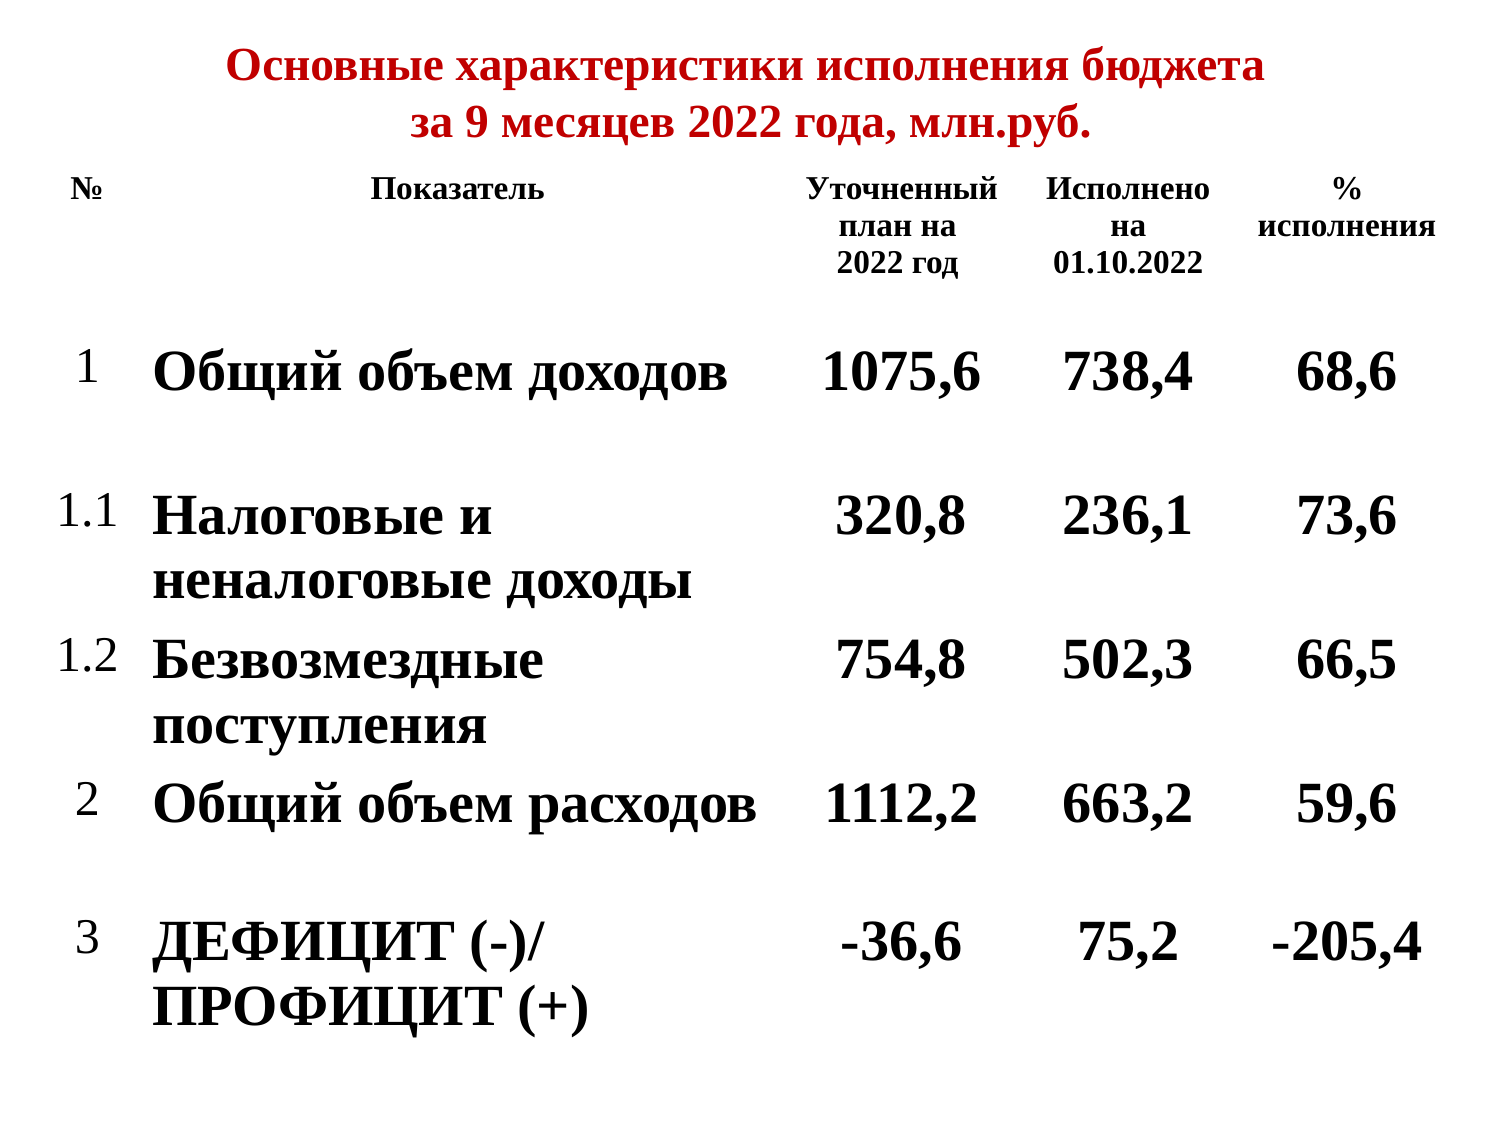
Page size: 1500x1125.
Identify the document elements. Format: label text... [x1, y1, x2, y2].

table_cell 2 [38, 764, 136, 900]
table_cell 1112,2 [779, 764, 1024, 900]
table_cell 502,3 [1026, 620, 1231, 762]
table_header Показатель [138, 163, 778, 328]
table_cell -205,4 [1233, 902, 1461, 1044]
table_cell 320,8 [779, 476, 1024, 618]
table_cell Общий объем расходов [138, 764, 778, 900]
table_cell 68,6 [1233, 334, 1461, 474]
table_cell 663,2 [1026, 764, 1231, 900]
table_header Уточненный план на 2022 год [779, 163, 1024, 328]
table_cell 738,4 [1026, 334, 1231, 474]
table_cell 1075,6 [779, 334, 1024, 474]
table_cell -36,6 [779, 902, 1024, 1044]
table_cell Безвозмездные поступления [138, 620, 778, 762]
table_cell 75,2 [1026, 902, 1231, 1044]
table_header Исполнено на 01.10.2022 [1026, 163, 1231, 328]
title Основные характеристики исполнения бюджета за 9 месяцев 2022 года, млн.руб. [37, 24, 1466, 155]
table_cell 754,8 [779, 620, 1024, 762]
table_cell 1 [38, 334, 136, 474]
table_cell 66,5 [1233, 620, 1461, 762]
table_cell 59,6 [1233, 764, 1461, 900]
table_cell 1.1 [38, 476, 136, 618]
table_cell 1.2 [38, 620, 136, 762]
table_cell Налоговые и неналоговые доходы [138, 476, 778, 618]
table_cell 3 [38, 902, 136, 1044]
table_cell ДЕФИЦИТ (-)/ ПРОФИЦИТ (+) [138, 902, 778, 1044]
table_cell 236,1 [1026, 476, 1231, 618]
table_cell 73,6 [1233, 476, 1461, 618]
table_header № [38, 163, 136, 328]
table_cell Общий объем доходов [138, 334, 778, 474]
table_header % исполнения [1233, 163, 1461, 328]
